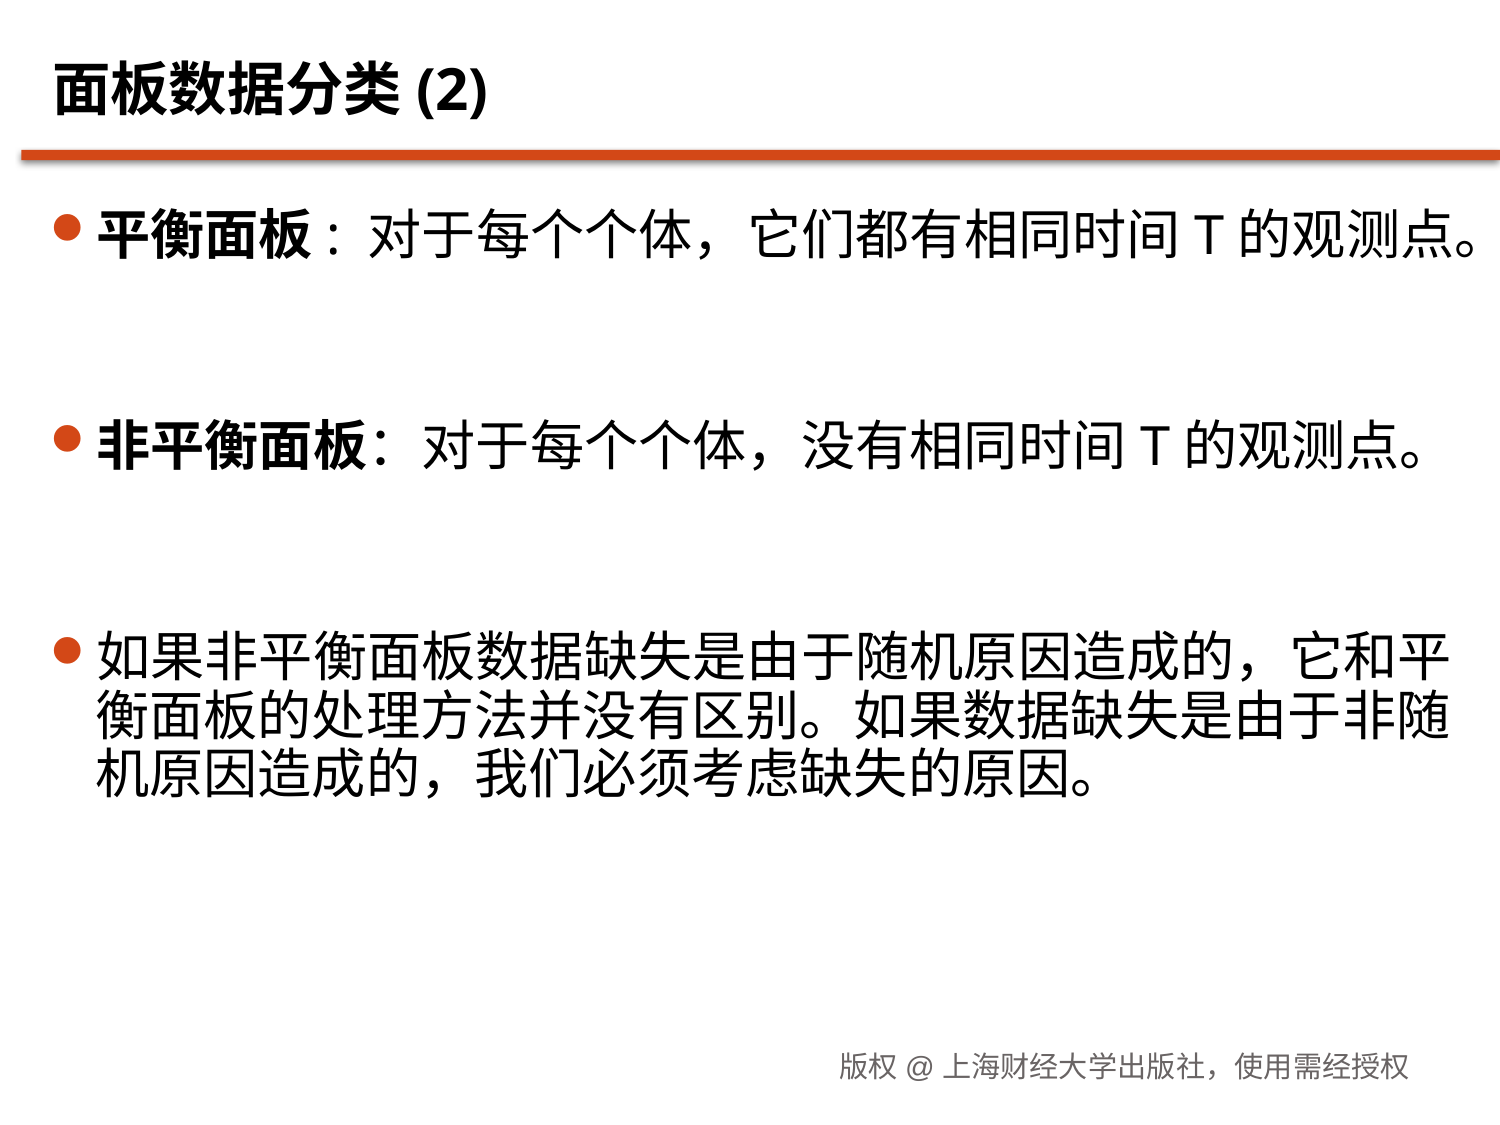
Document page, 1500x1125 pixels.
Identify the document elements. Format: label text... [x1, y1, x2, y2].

footer 版权@上海财经大学出版社，使用需经授权 [825, 1028, 1475, 1104]
text_box 平衡面板: 对于每个个体，它们都有相同时间T的观测点。 非平衡面板：对于每个个体，没有相同时间T的观测点。 如果非平衡面板数据缺失是由于随机原因造成的，它和平衡面板的处理方法并没有区别。如果数据缺失是由于非随机原因造成的，我们必须考虑缺失的原因。 [35, 199, 1486, 1088]
title 面板数据分类(2) [37, 50, 1369, 138]
